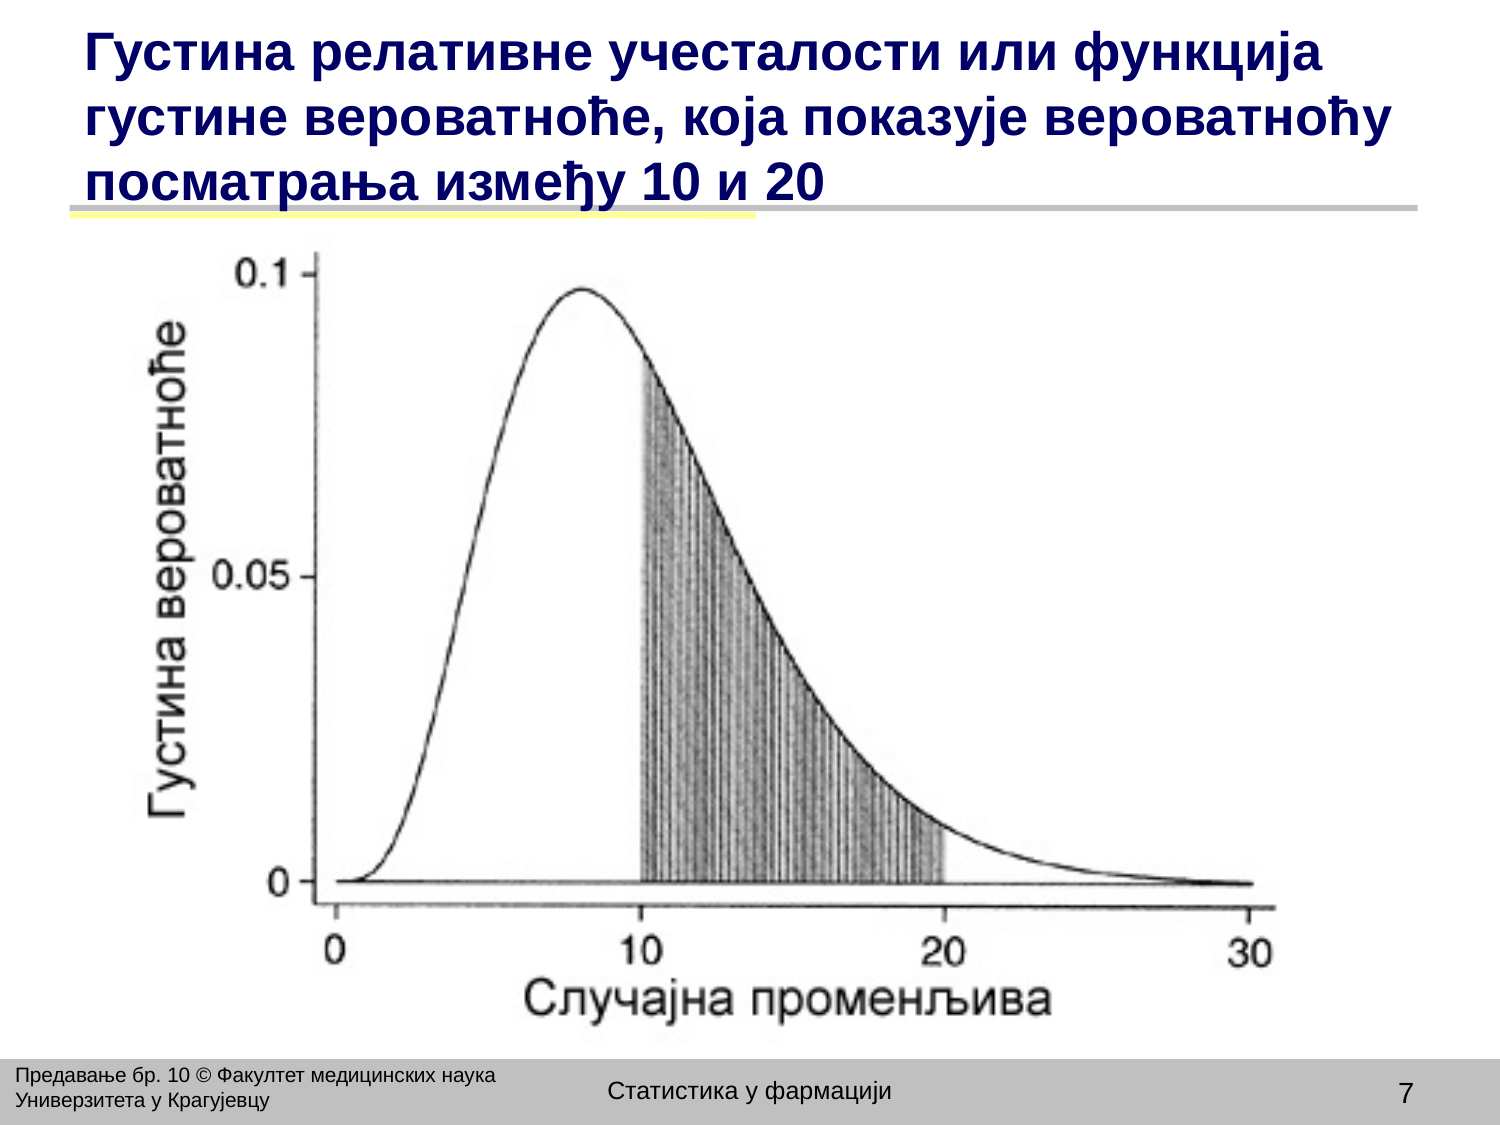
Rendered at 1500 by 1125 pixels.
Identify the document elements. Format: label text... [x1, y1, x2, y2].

title Густина релативне учесталости или функција густине вероватноће, која показује вероватноћу посматрања између 10 и 20 [69, 19, 1426, 208]
slide_number Предавање бр. 10 © Факултет медицинских наука Универзитета у Крагујевцу [0, 1053, 622, 1108]
footer Статистика у фармацији [512, 1066, 988, 1125]
slide_number 7 [1079, 1066, 1430, 1125]
picture [132, 233, 1294, 1044]
